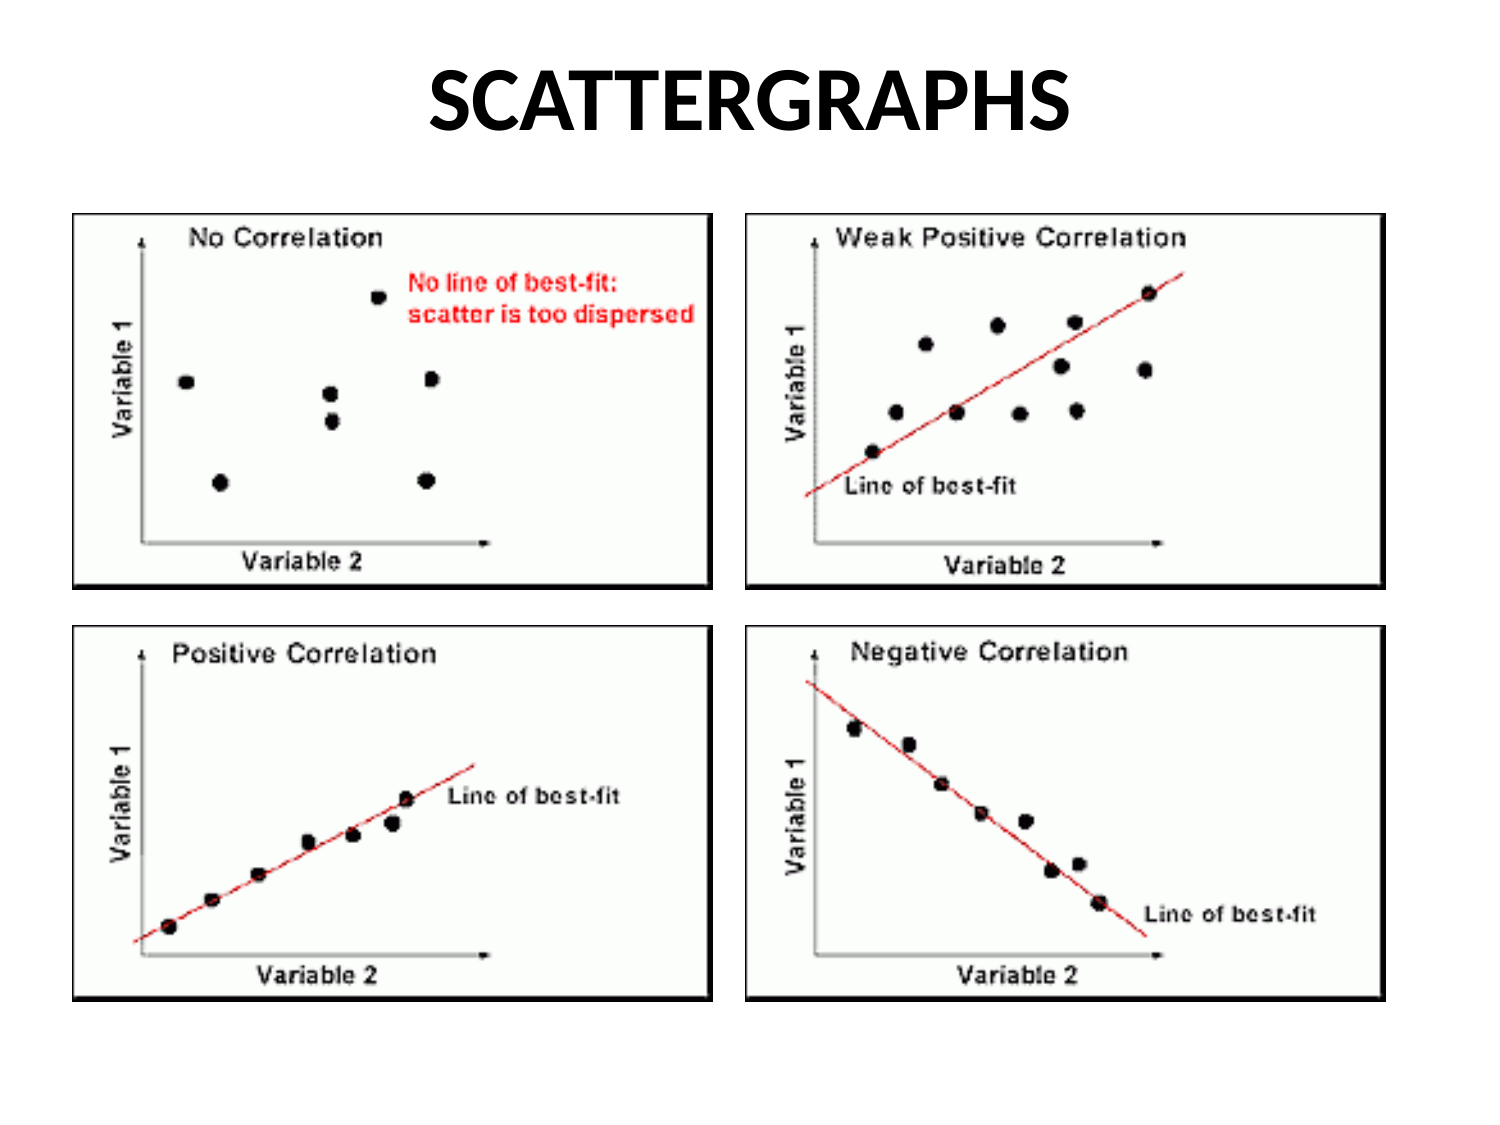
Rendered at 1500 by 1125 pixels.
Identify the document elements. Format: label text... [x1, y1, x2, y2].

picture [745, 213, 1386, 590]
picture [72, 213, 713, 590]
title SCATTERGRAPHS [0, 0, 1500, 188]
picture [72, 625, 713, 1003]
picture [745, 625, 1386, 1003]
